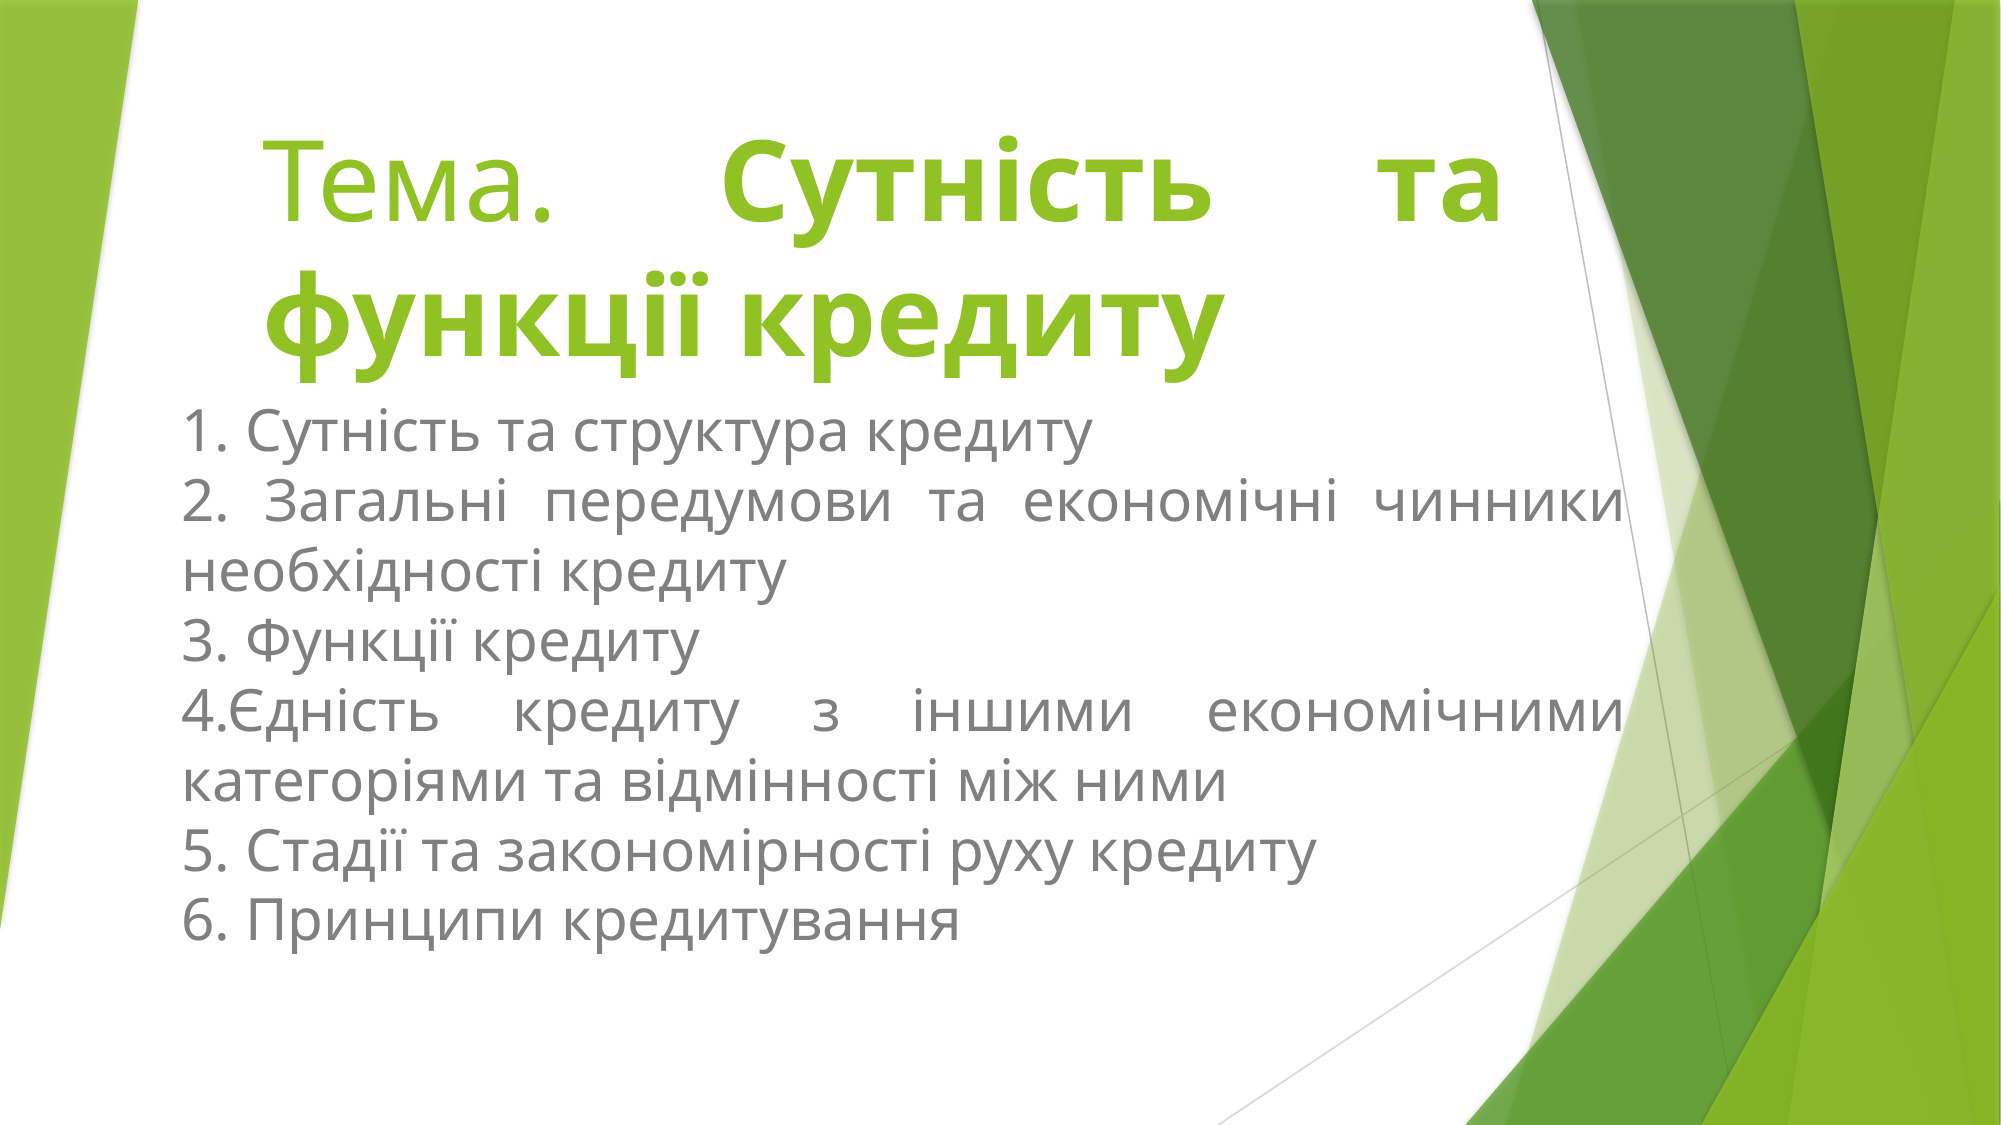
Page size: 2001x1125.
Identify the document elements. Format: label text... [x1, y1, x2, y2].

title Тема. Сутність та функції кредиту [247, 77, 1522, 386]
subtitle 1. Сутність та структура кредиту 2. Загальні передумови та економічні чинники необхідності кредиту 3. Функції кредиту 4.Єдність кредиту з іншими економічними категоріями та відмінності між ними 5. Стадії та закономірності руху кредиту 6. Принципи кредитування [166, 386, 1642, 1001]
